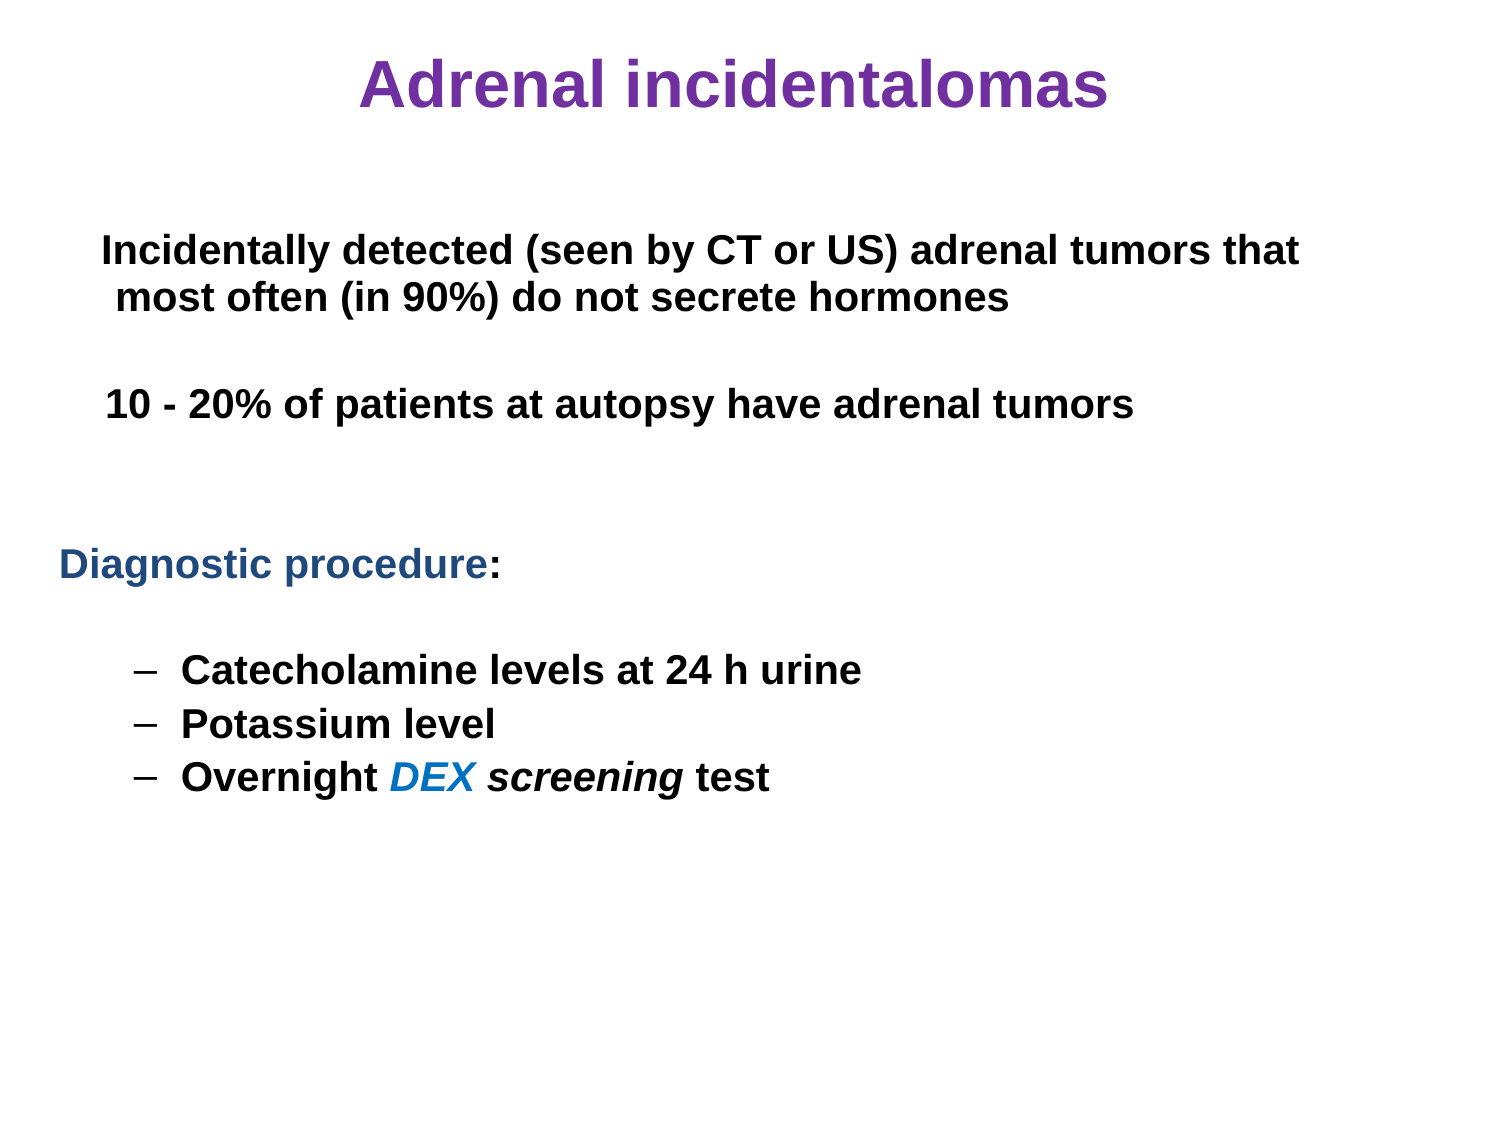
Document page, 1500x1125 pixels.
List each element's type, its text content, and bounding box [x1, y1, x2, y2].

title Adrenal incidentalomas [0, 0, 1470, 162]
list Incidentally detected (seen by CT or US) adrenal tumors that most often (in 90%) do not secrete hormones 10 - 20% of patients at autopsy have adrenal tumors Diagnostic procedure: Catecholamine levels at 24 h urine Potassium level Overnight DEX screening test [43, 214, 1379, 1006]
